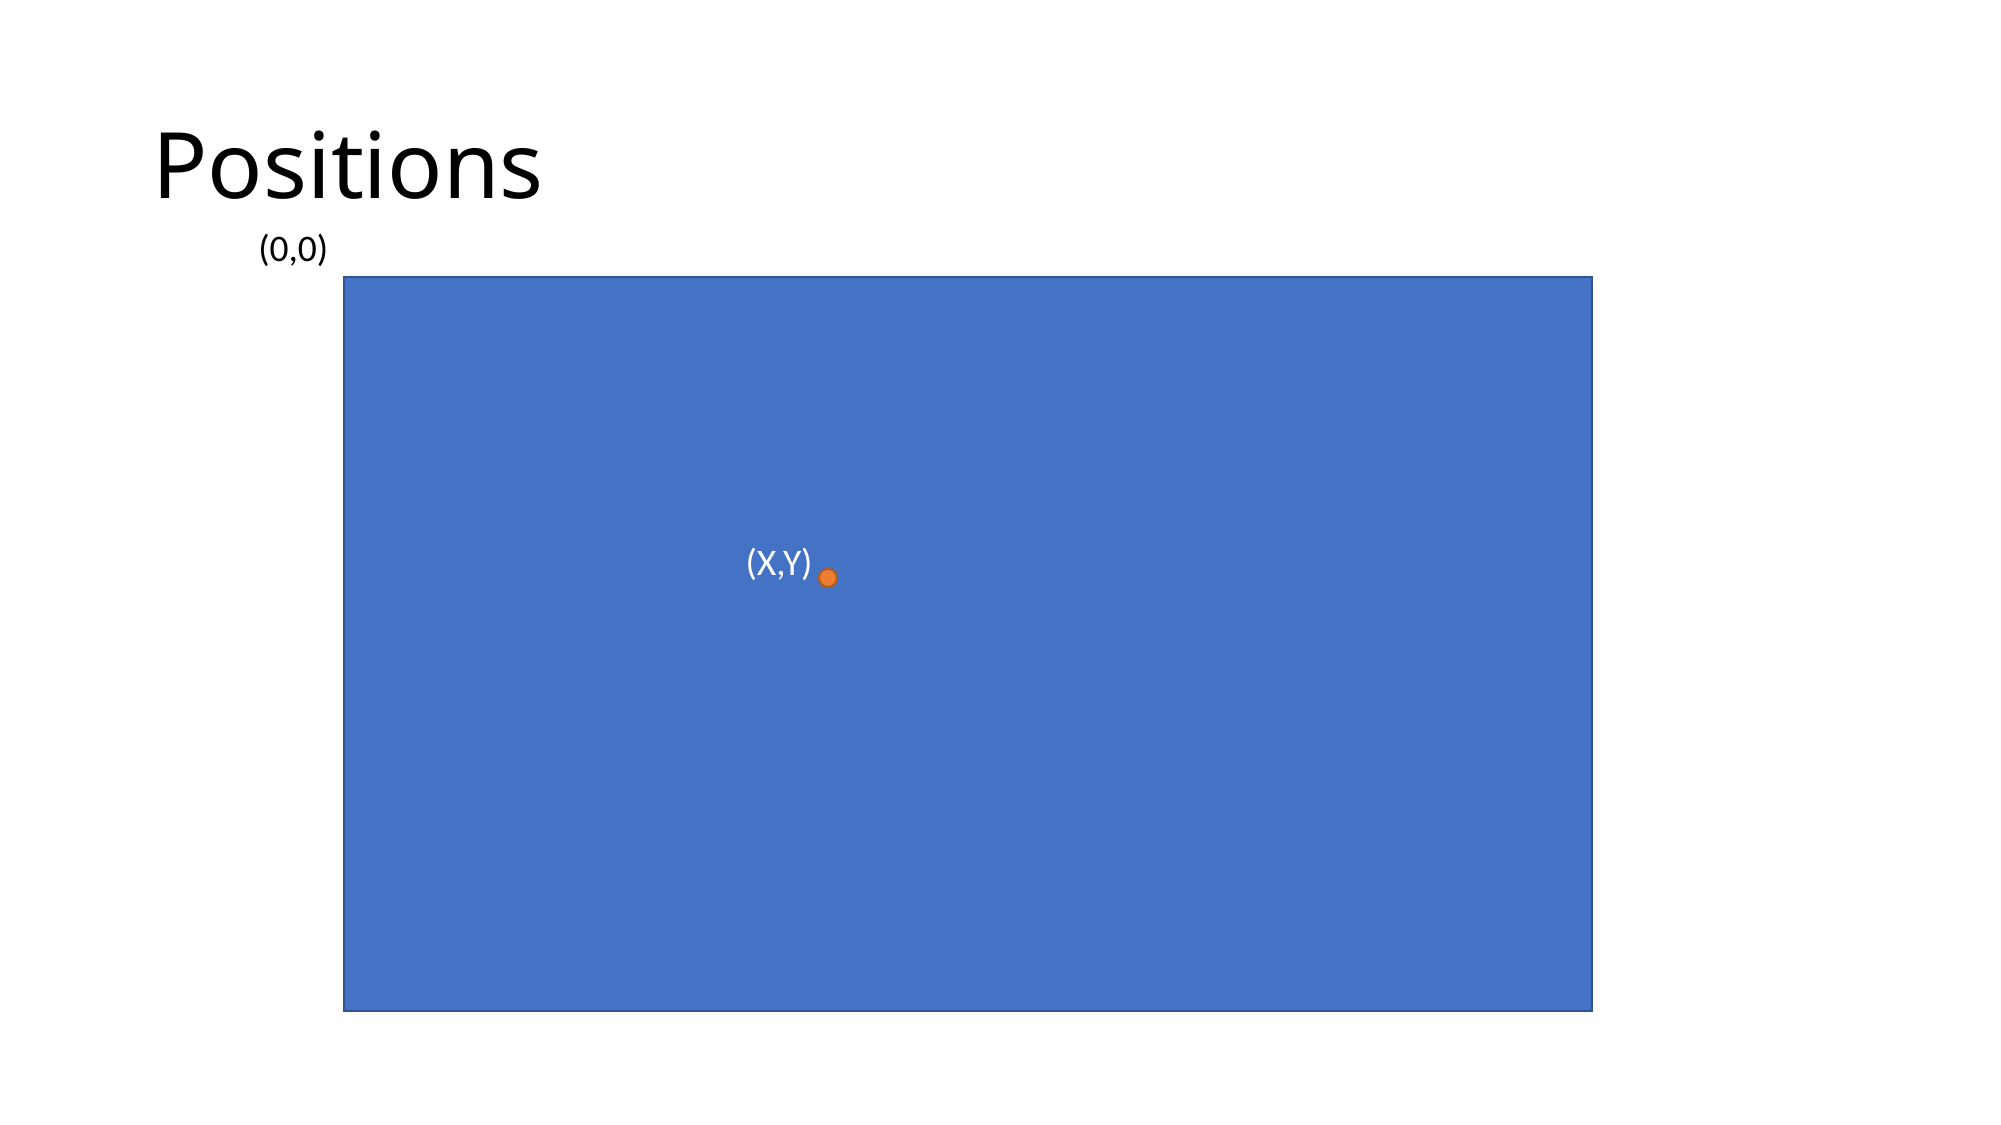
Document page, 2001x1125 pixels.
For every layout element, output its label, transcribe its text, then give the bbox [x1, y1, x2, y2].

text_box [343, 276, 1593, 1012]
title Positions [137, 59, 1863, 278]
text_box [817, 567, 839, 589]
text_box (0,0) [243, 216, 344, 277]
text_box (X,Y) [730, 530, 828, 591]
